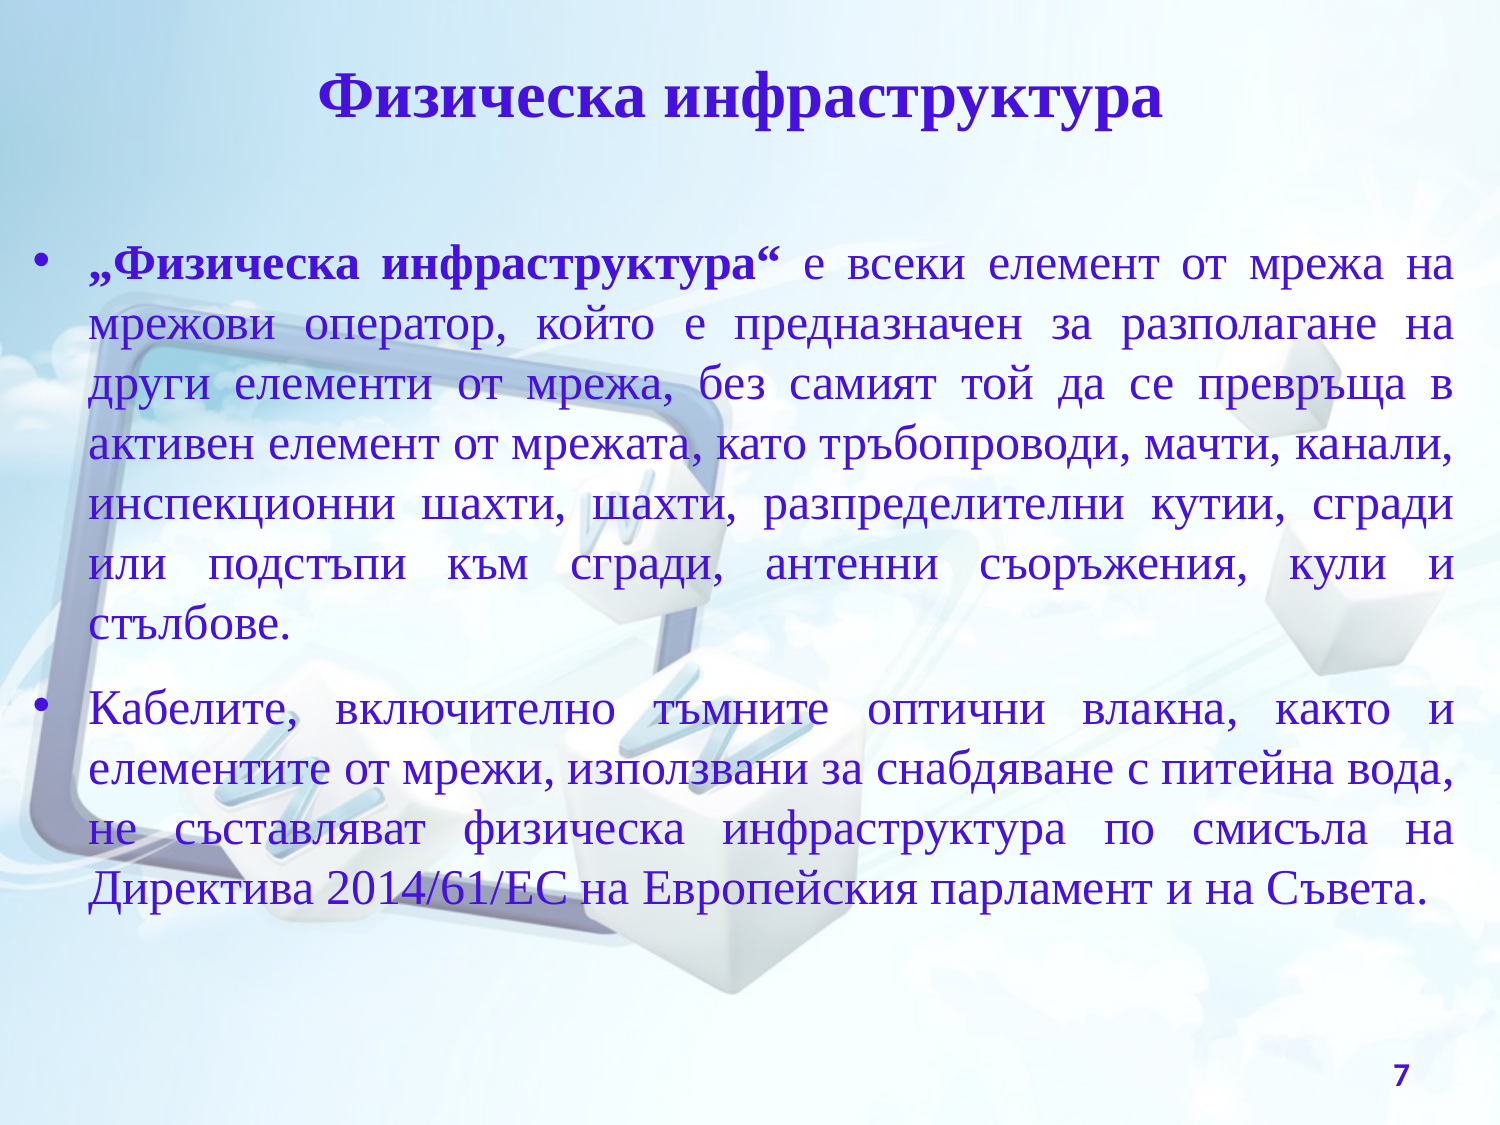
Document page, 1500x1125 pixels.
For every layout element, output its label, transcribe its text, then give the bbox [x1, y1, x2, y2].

slide_number 7 [1074, 1042, 1425, 1103]
list „Физическа инфраструктура“ е всеки елемент от мрежа на мрежови оператор, който е предназначен за разполагане на други елементи от мрежа, без самият той да се превръща в активен елемент от мрежата, като тръбопроводи, мачти, канали, инспекционни шахти, шахти, разпределителни кутии, сгради или подстъпи към сгради, антенни съоръжения, кули и стълбове. Кабелите, включително тъмните оптични влакна, както и елементите от мрежи, използвани за снабдяване с питейна вода, не съставляват физическа инфраструктура по смисъла на Директива 2014/61/ЕС на Европейския парламент и на Съвета. [17, 137, 1471, 1083]
title Физическа инфраструктура [75, 45, 1425, 137]
